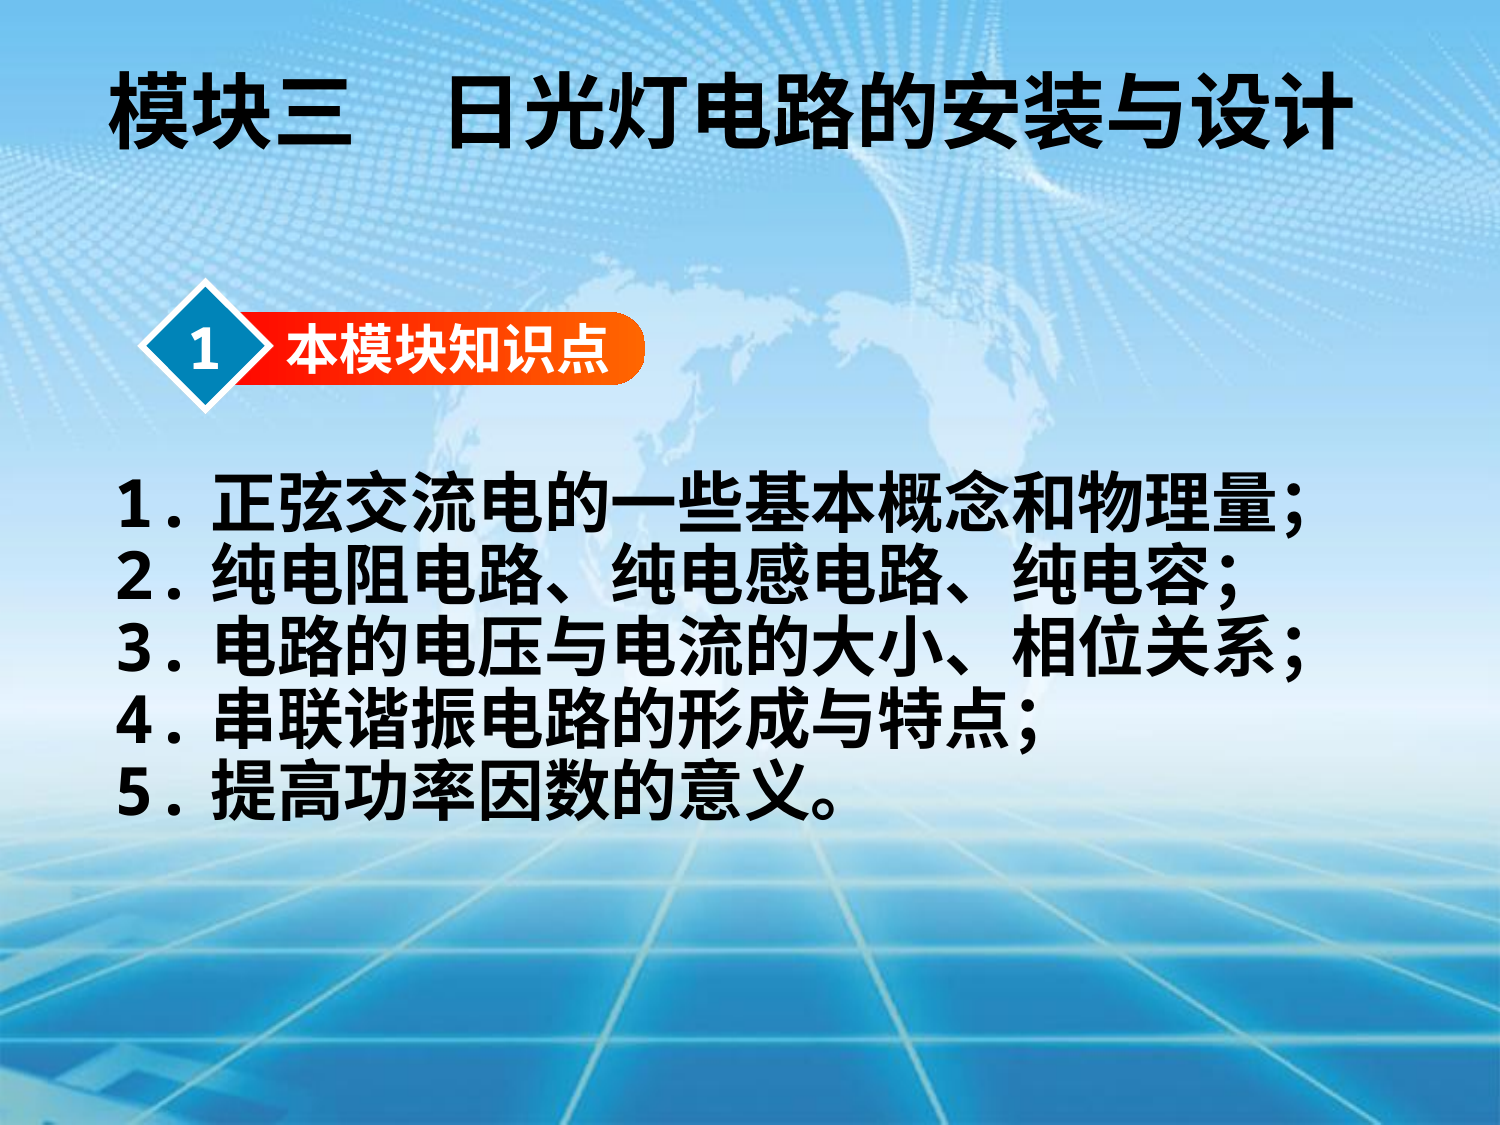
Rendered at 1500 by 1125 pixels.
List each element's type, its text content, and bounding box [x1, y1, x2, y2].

text_box 本模块知识点 [271, 307, 649, 388]
picture [0, 0, 1500, 1125]
text_box [233, 312, 271, 385]
text_box 1 [141, 282, 270, 410]
text_box 模块三 日光灯电路的安装与设计 [66, 15, 1397, 204]
text_box 1.正弦交流电的一些基本概念和物理量； 2.纯电阻电路、纯电感电路、纯电容； 3.电路的电压与电流的大小、相位关系； 4.串联谐振电路的形成与特点； 5.提高功率因数的意义。 [99, 462, 1417, 838]
